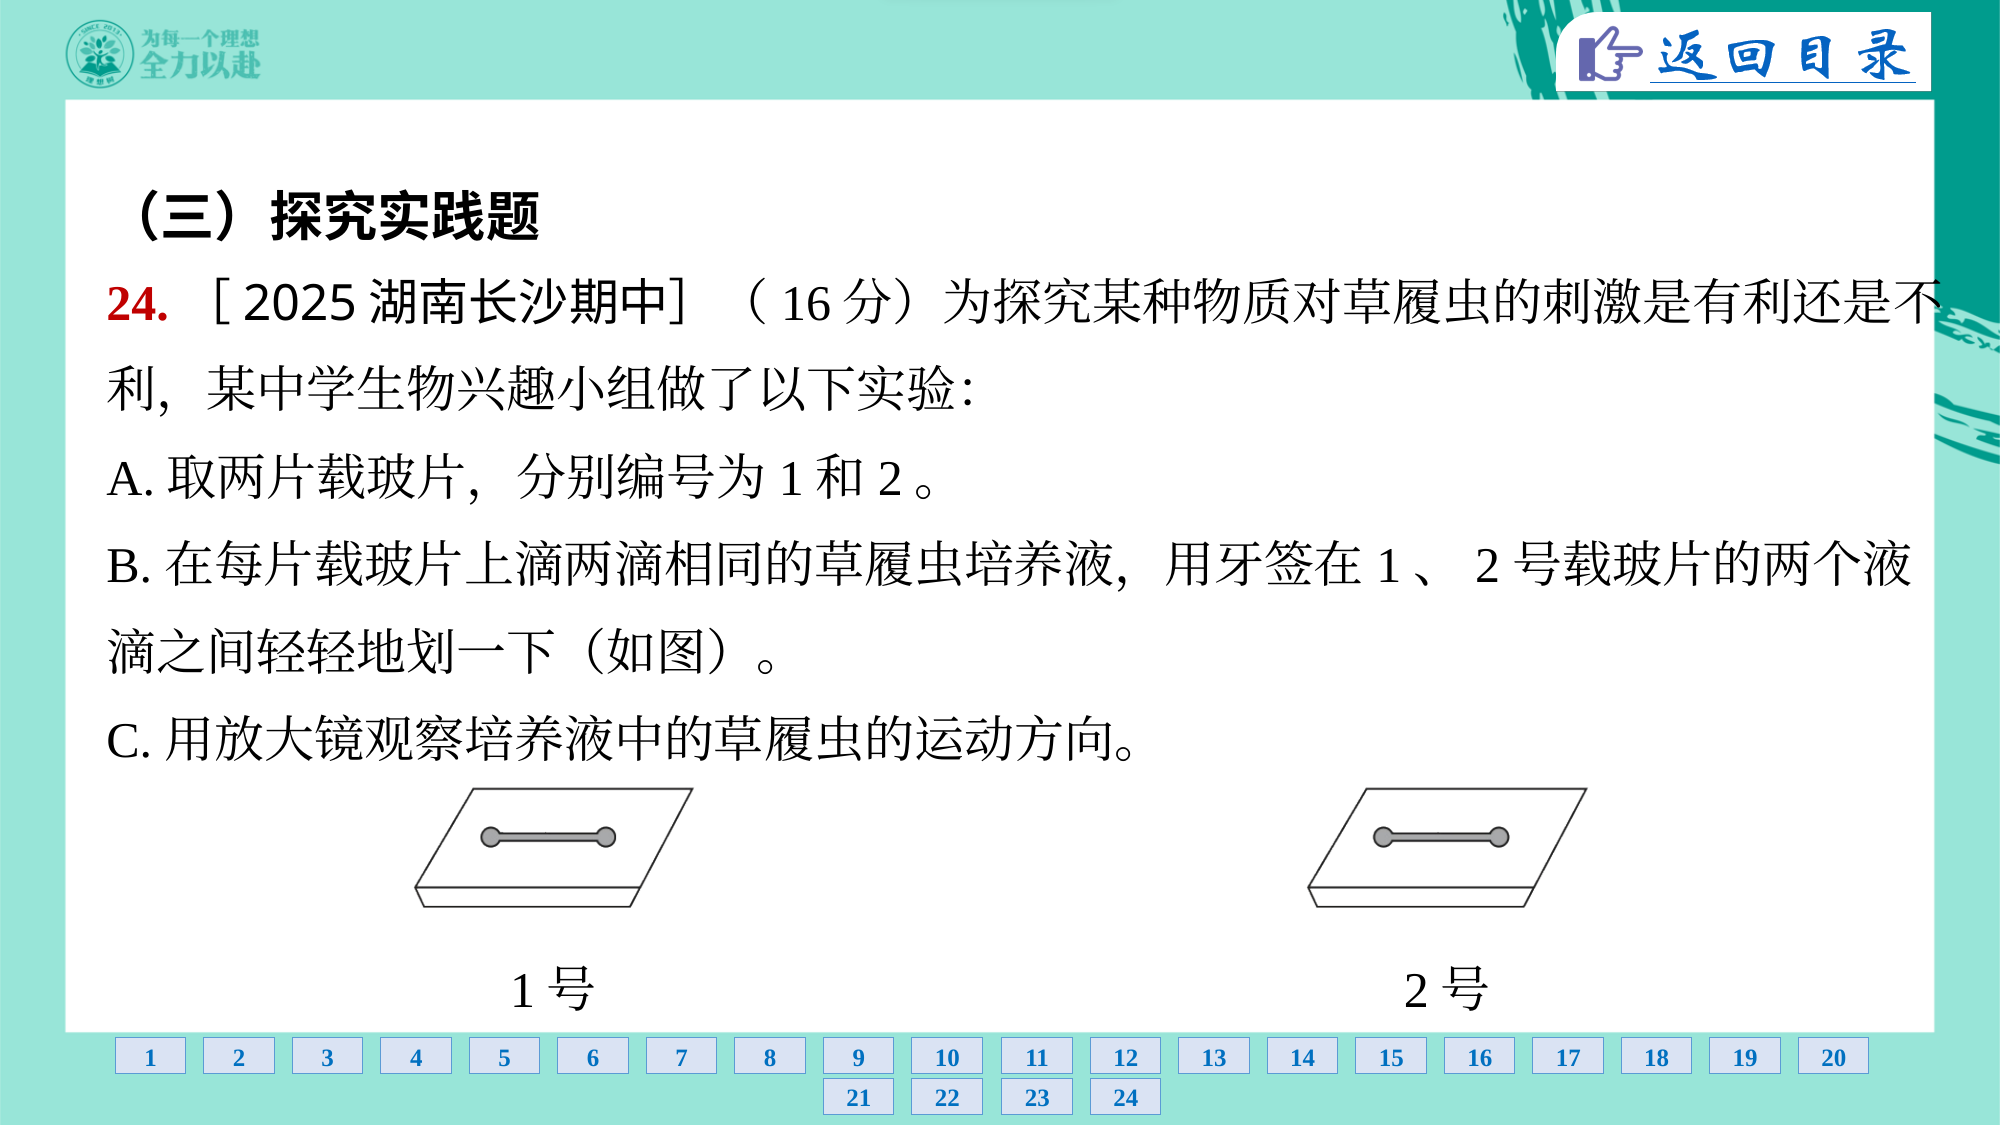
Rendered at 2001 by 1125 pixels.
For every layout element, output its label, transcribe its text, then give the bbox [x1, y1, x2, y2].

text_box （三）探究实践题 [106, 141, 1895, 242]
text_box 2号 [1404, 932, 1491, 1010]
text_box 1号 [510, 932, 597, 1010]
text_box 24.［2025湖南长沙期中］（16分）为探究某种物质对草履虫的刺激是有利还是不 利，某中学生物兴趣小组做了以下实验： A.取两片载玻片，分别编号为1和2。 B.在每片载玻片上滴两滴相同的草履虫培养液，用牙签在1、2号载玻片的两个液 滴之间轻轻地划一下（如图）。 C.用放大镜观察培养液中的草履虫的运动方向。 [106, 242, 1895, 768]
picture [0, 0, 2000, 1125]
